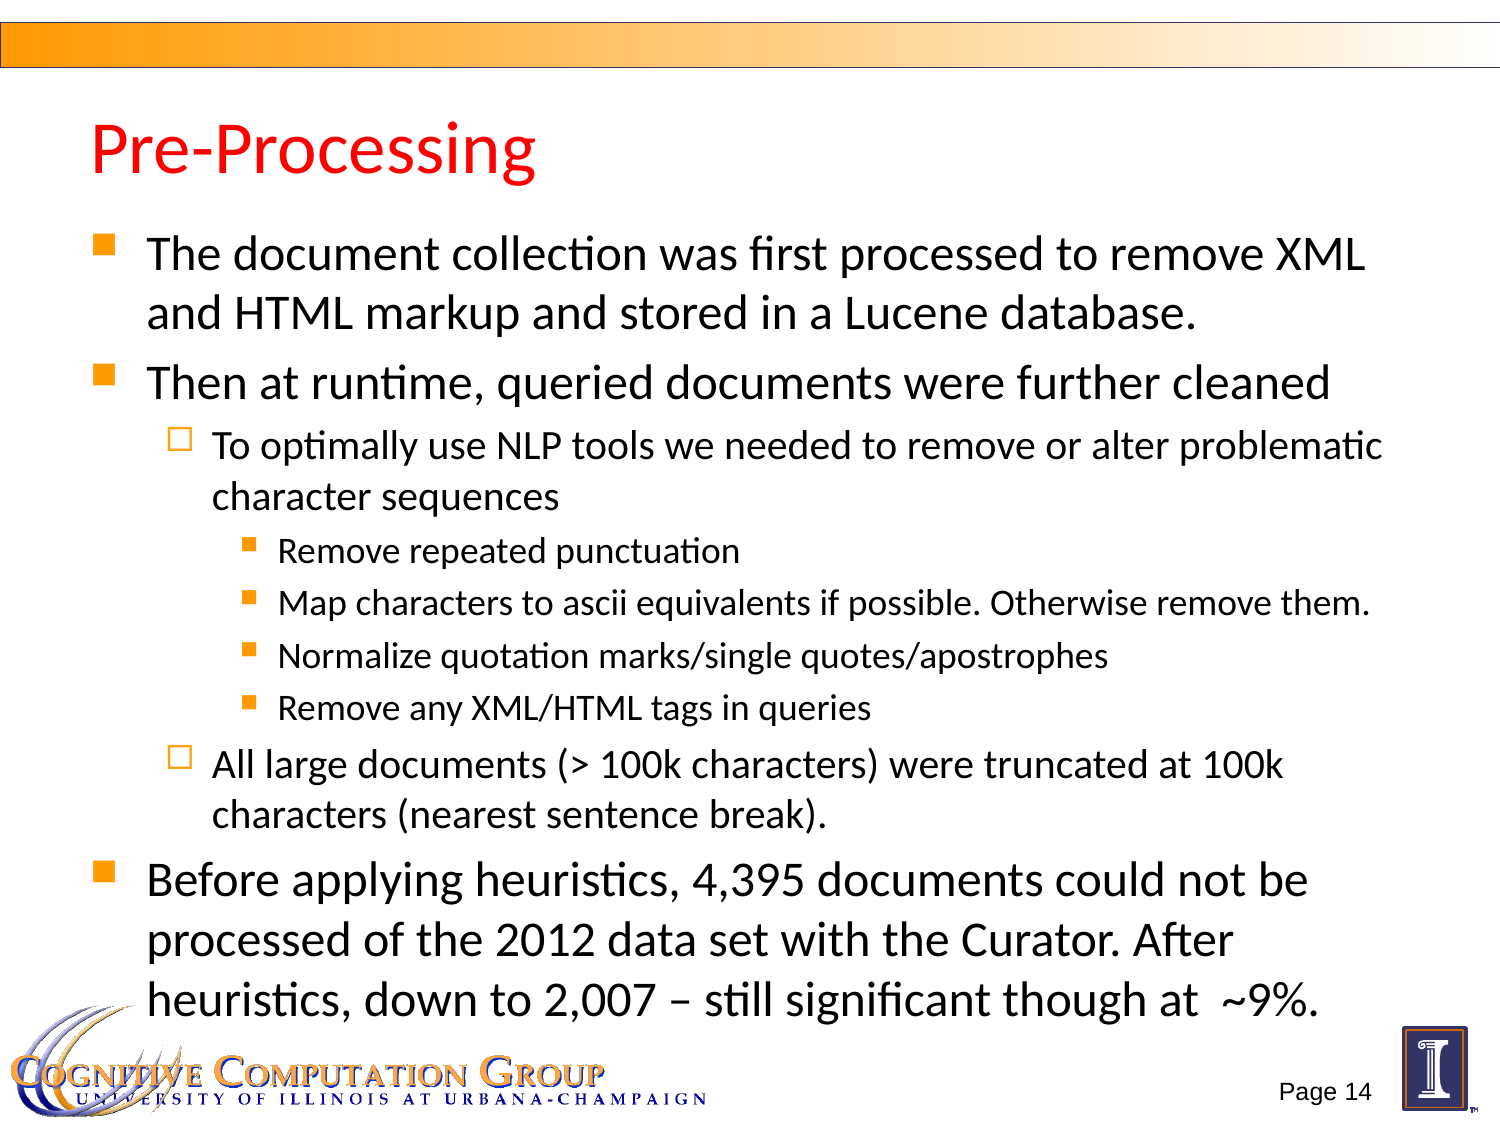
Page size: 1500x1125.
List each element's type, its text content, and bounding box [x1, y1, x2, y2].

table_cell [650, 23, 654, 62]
list The document collection was first processed to remove XML and HTML markup and stored in a Lucene database. Then at runtime, queried documents were further cleaned To optimally use NLP tools we needed to remove or alter problematic character sequences Remove repeated punctuation Map characters to ascii equivalents if possible. Otherwise remove them. Normalize quotation marks/single quotes/apostrophes Remove any XML/HTML tags in queries All large documents (> 100k characters) were truncated at 100k characters (nearest sentence break). Before applying heuristics, 4,395 documents could not be processed of the 2012 data set with the Curator. After heuristics, down to 2,007 – still significant though at ~9%. [75, 212, 1425, 963]
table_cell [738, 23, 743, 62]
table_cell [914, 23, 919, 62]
picture [0, 1000, 713, 1125]
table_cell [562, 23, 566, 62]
title Pre-Processing [75, 62, 1425, 212]
slide_number Page 14 [1237, 1074, 1388, 1113]
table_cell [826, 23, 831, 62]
